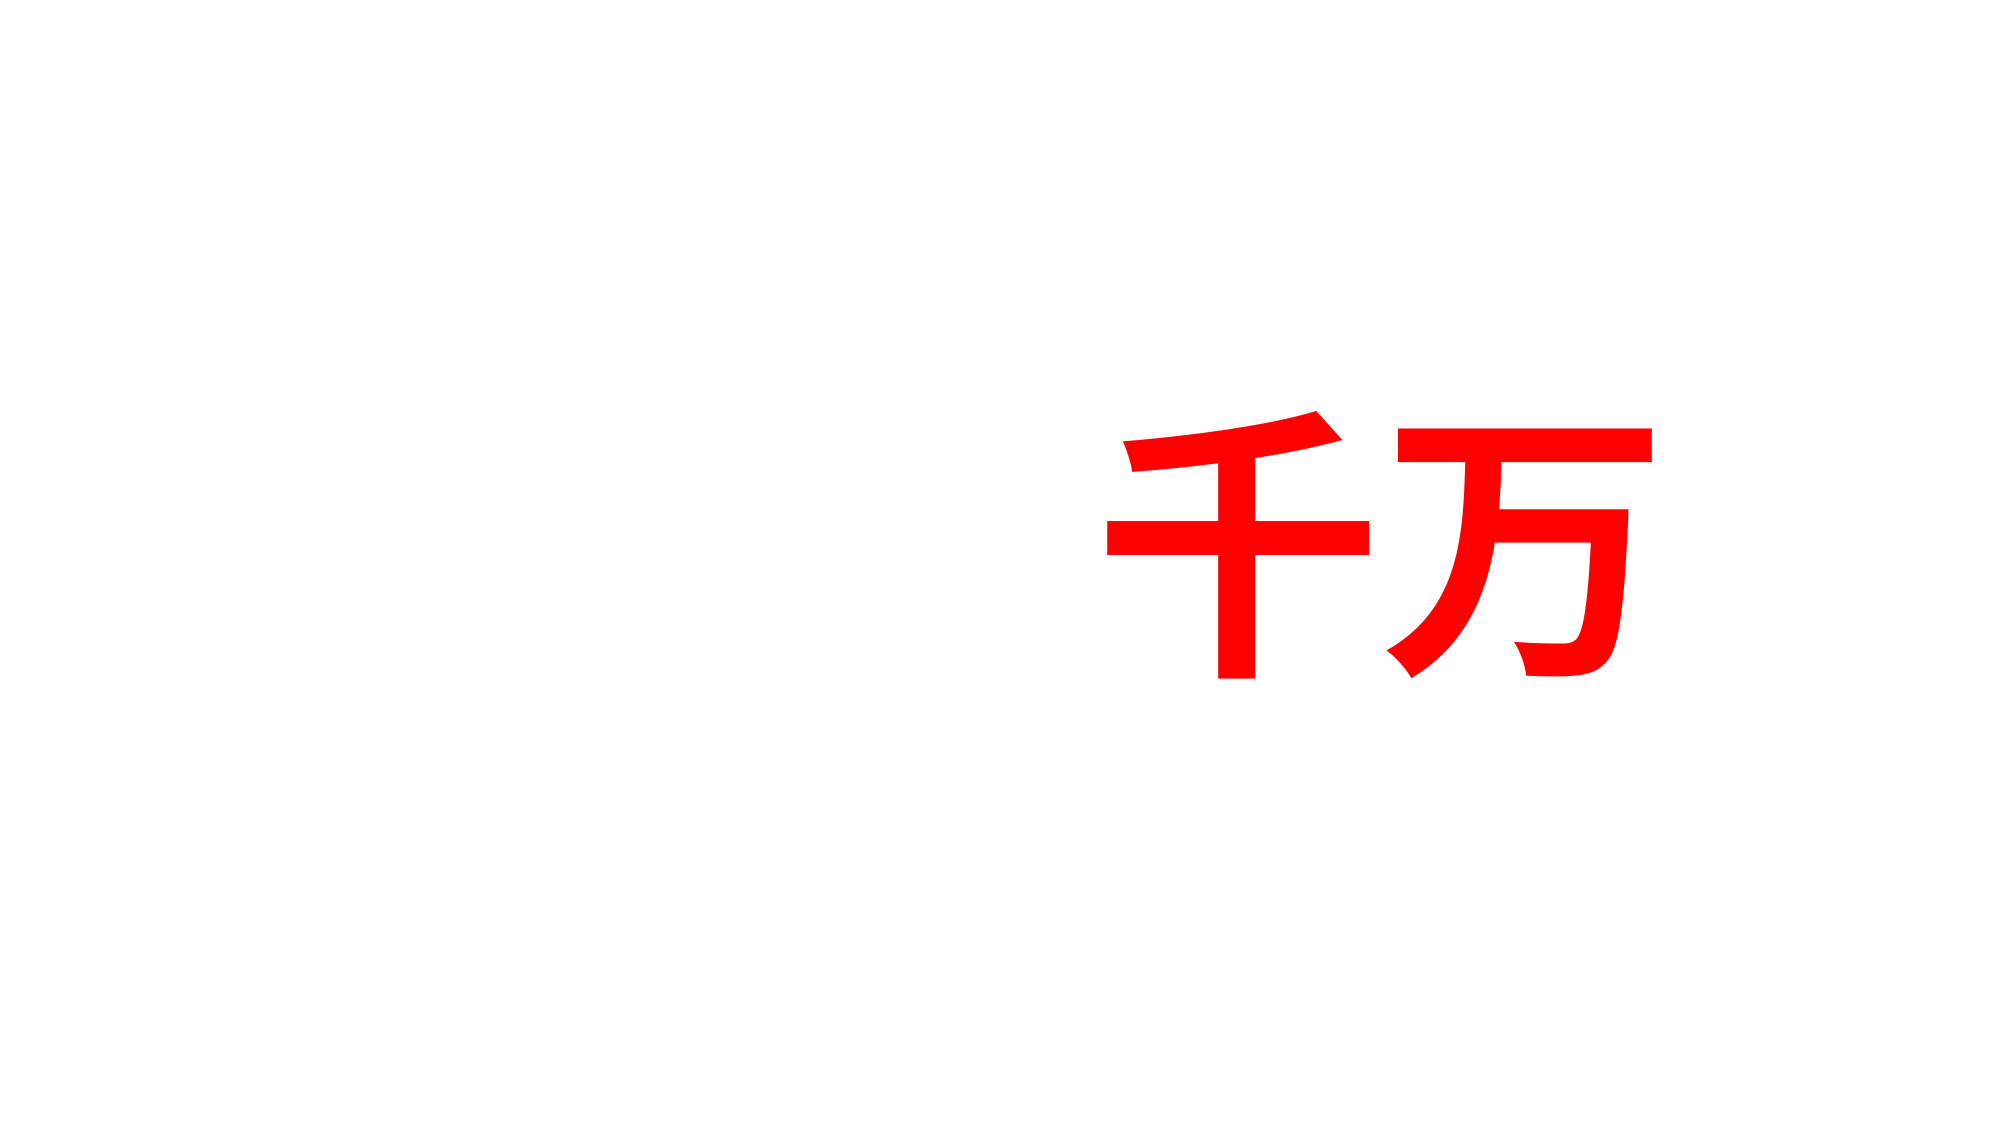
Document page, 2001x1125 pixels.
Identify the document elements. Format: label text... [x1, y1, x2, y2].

text_box 接下来千万 [216, 358, 2000, 719]
